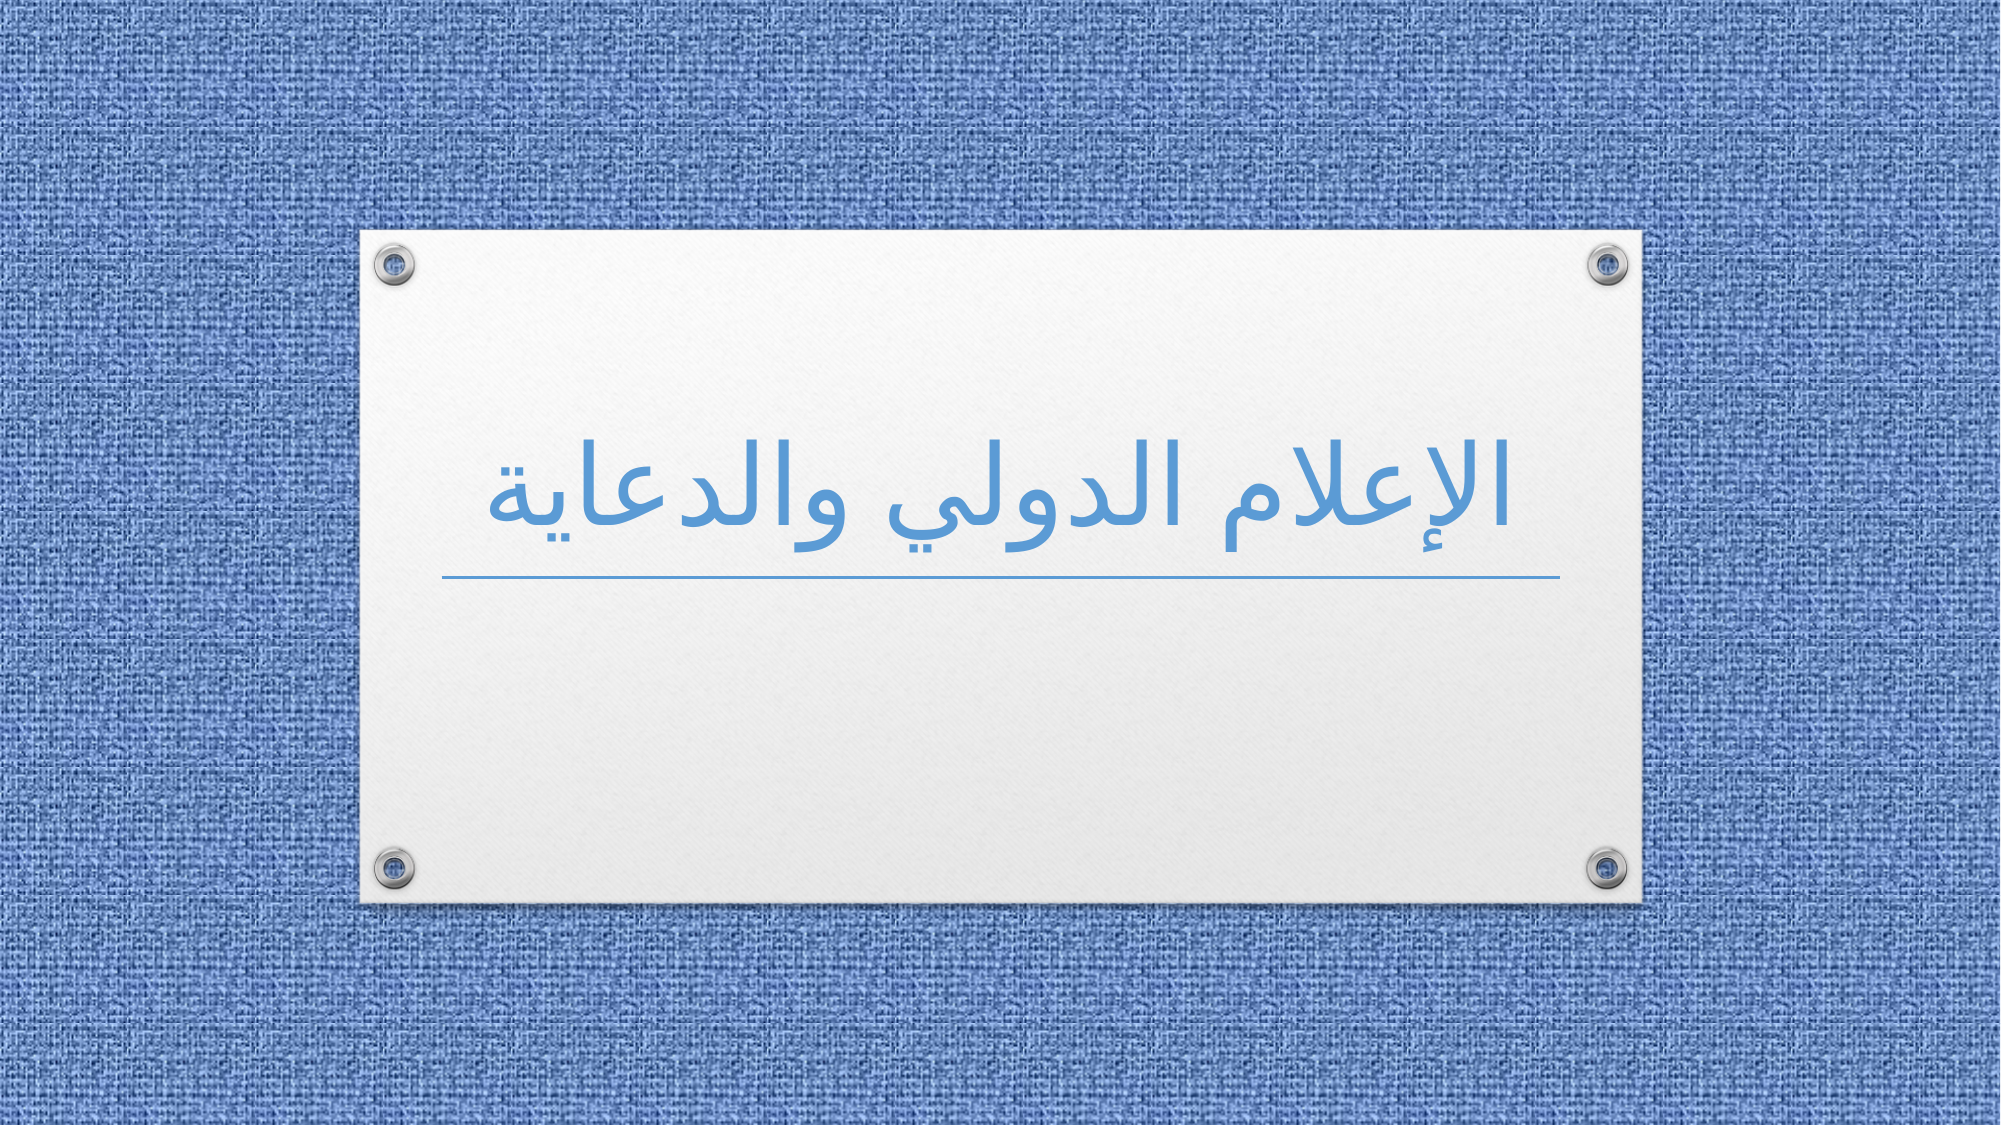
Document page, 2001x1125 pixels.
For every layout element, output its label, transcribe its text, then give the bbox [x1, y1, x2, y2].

picture [0, 0, 2001, 1125]
title الإعلام الدولي والدعاية [441, 306, 1560, 556]
